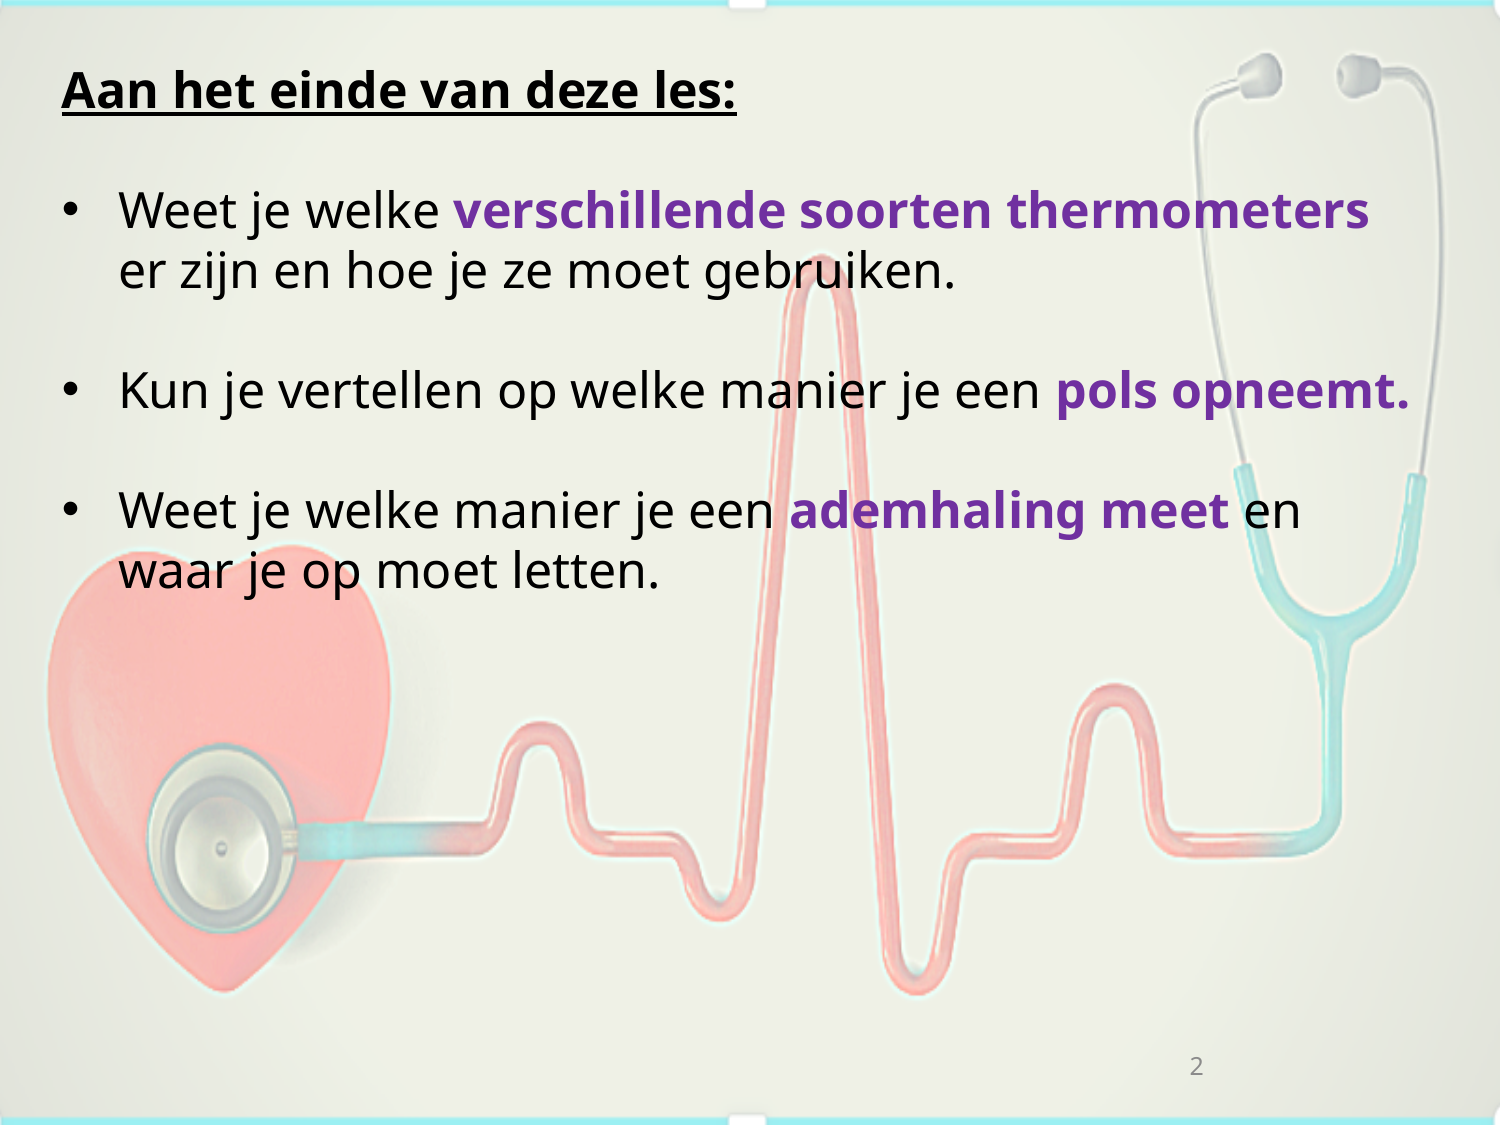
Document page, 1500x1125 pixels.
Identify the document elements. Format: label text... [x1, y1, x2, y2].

text_box Aan het einde van deze les: Weet je welke verschillende soorten thermometers er zijn en hoe je ze moet gebruiken. Kun je vertellen op welke manier je een pols opneemt. Weet je welke manier je een ademhaling meet en waar je op moet letten. [47, 50, 1441, 756]
slide_number 2 [1174, 1042, 1362, 1103]
